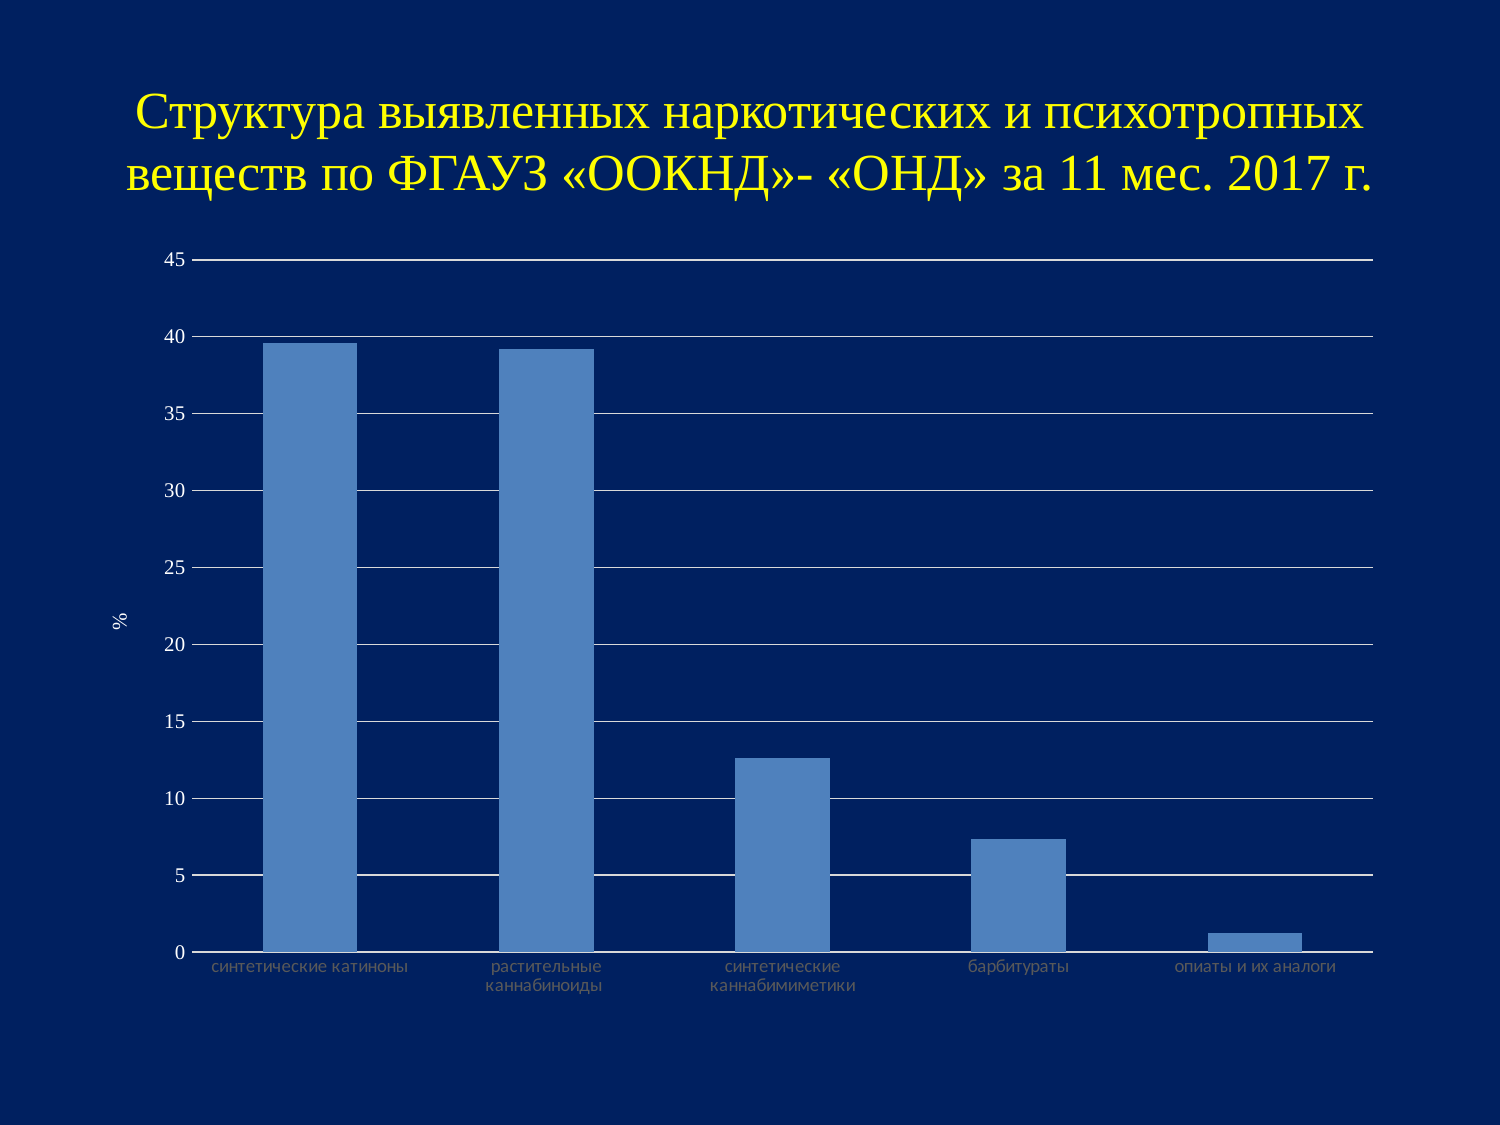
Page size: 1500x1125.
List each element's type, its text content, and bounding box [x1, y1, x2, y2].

chart [52, 232, 1426, 1083]
title Структура выявленных наркотических и психотропных веществ по ФГАУЗ «ООКНД»- «ОНД» за 11 мес. 2017 г. [75, 45, 1425, 233]
